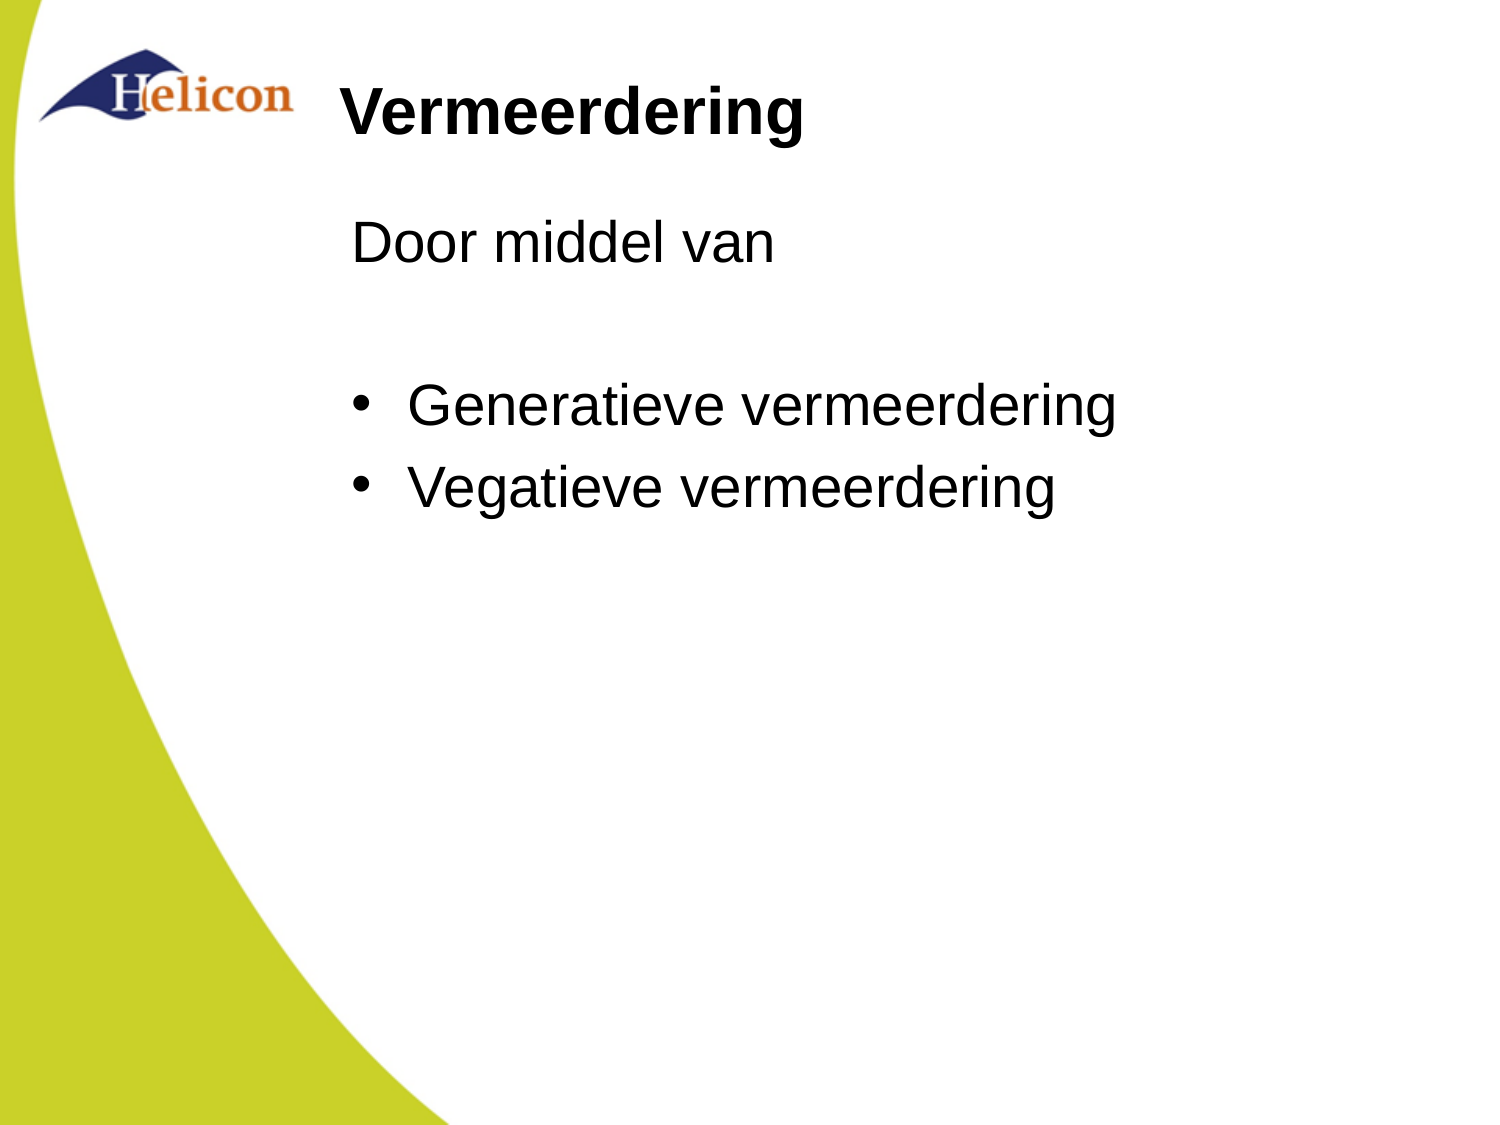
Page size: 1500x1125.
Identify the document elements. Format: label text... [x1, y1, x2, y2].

list Door middel van Generatieve vermeerdering Vegatieve vermeerdering [336, 196, 1425, 1005]
picture [0, 0, 1500, 1125]
title Vermeerdering [324, 54, 1415, 161]
